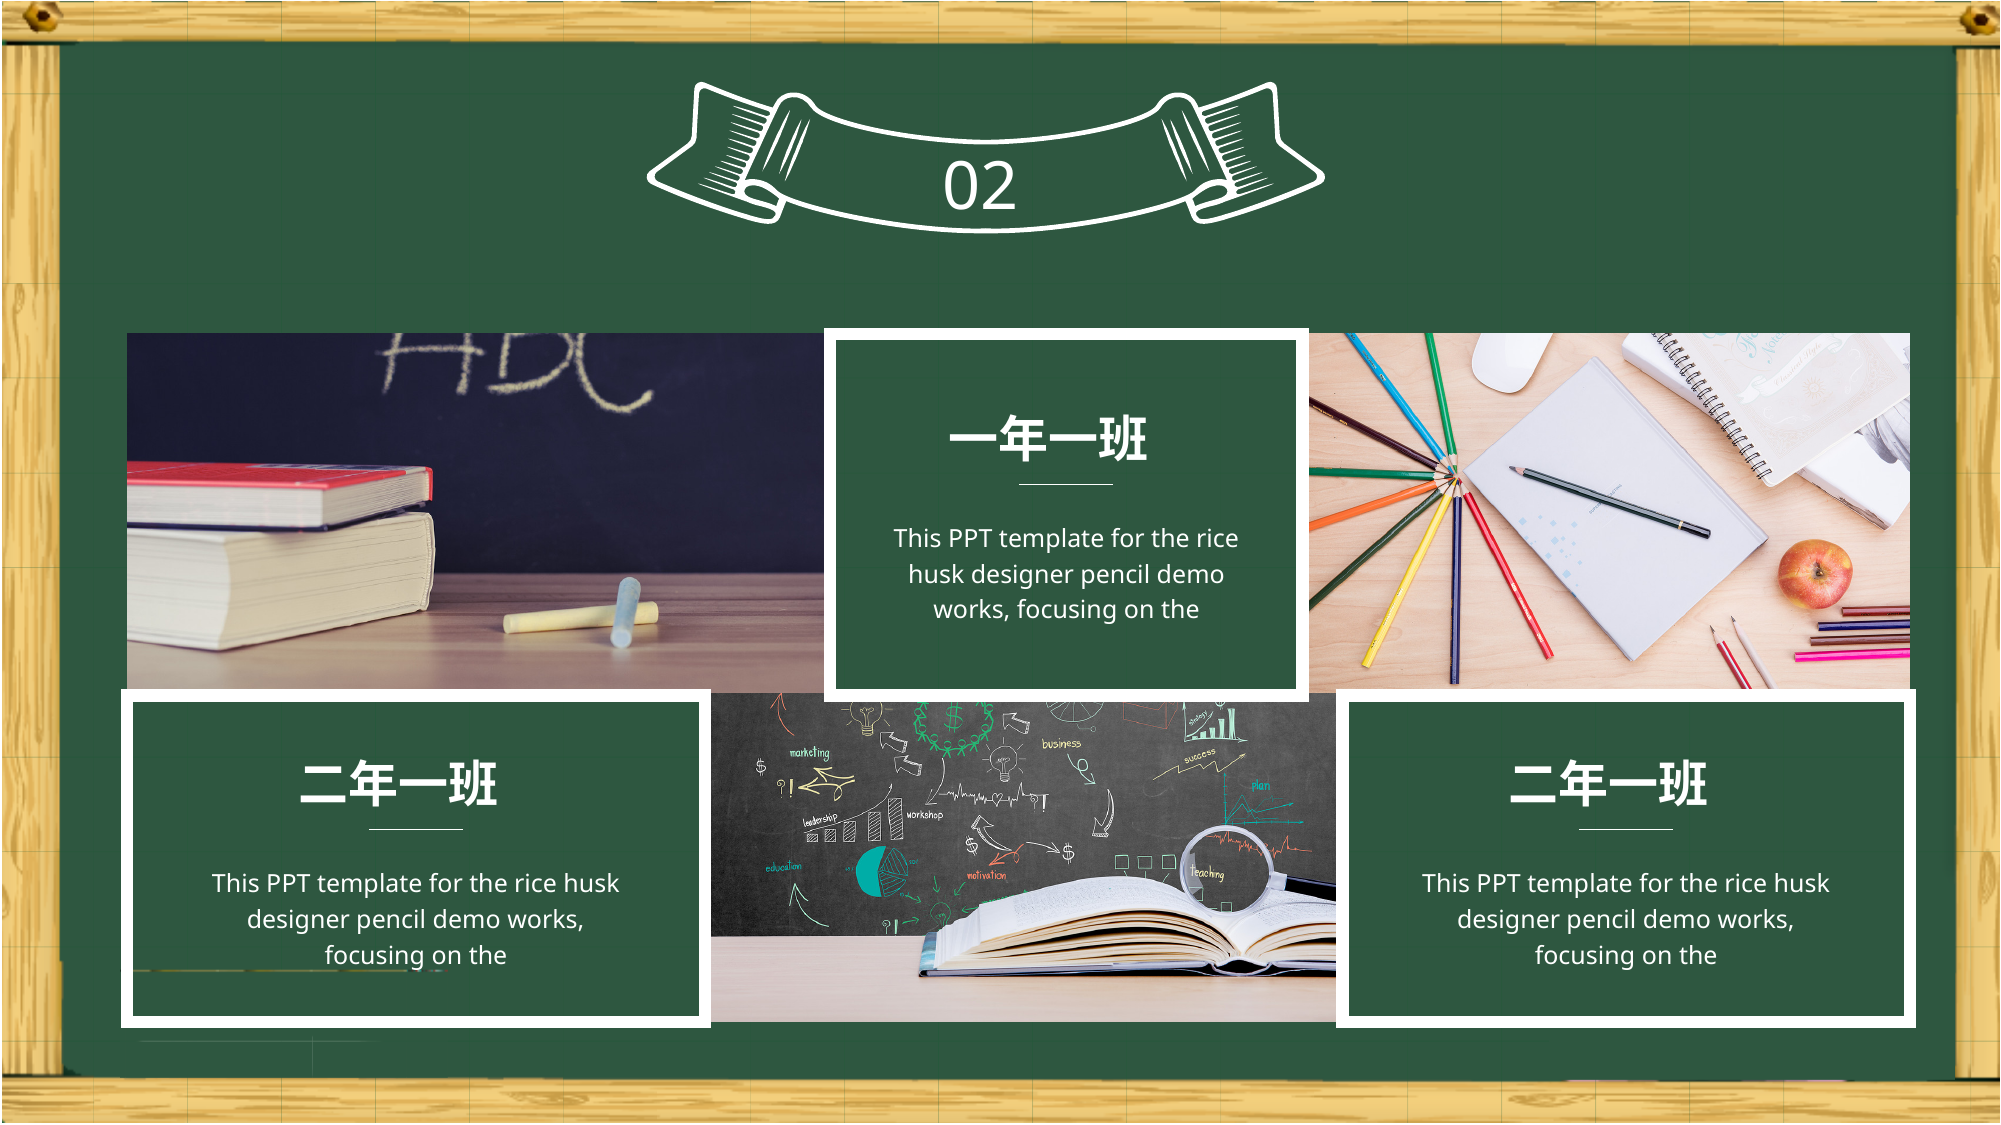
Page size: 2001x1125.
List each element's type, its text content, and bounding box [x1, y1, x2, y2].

text_box [830, 333, 1302, 693]
text_box 二年一班 [1493, 744, 1760, 820]
text_box This PPT template for the rice husk designer pencil demo works, focusing on the [184, 853, 648, 977]
text_box This PPT template for the rice husk designer pencil demo works, focusing on the [870, 508, 1263, 632]
text_box This PPT template for the rice husk designer pencil demo works, focusing on the [1394, 853, 1858, 977]
text_box 一年一班 [933, 400, 1200, 475]
text_box 二年一班 [283, 744, 549, 820]
picture [0, 0, 2000, 1123]
text_box [1341, 694, 1911, 1023]
text_box [126, 694, 706, 1023]
